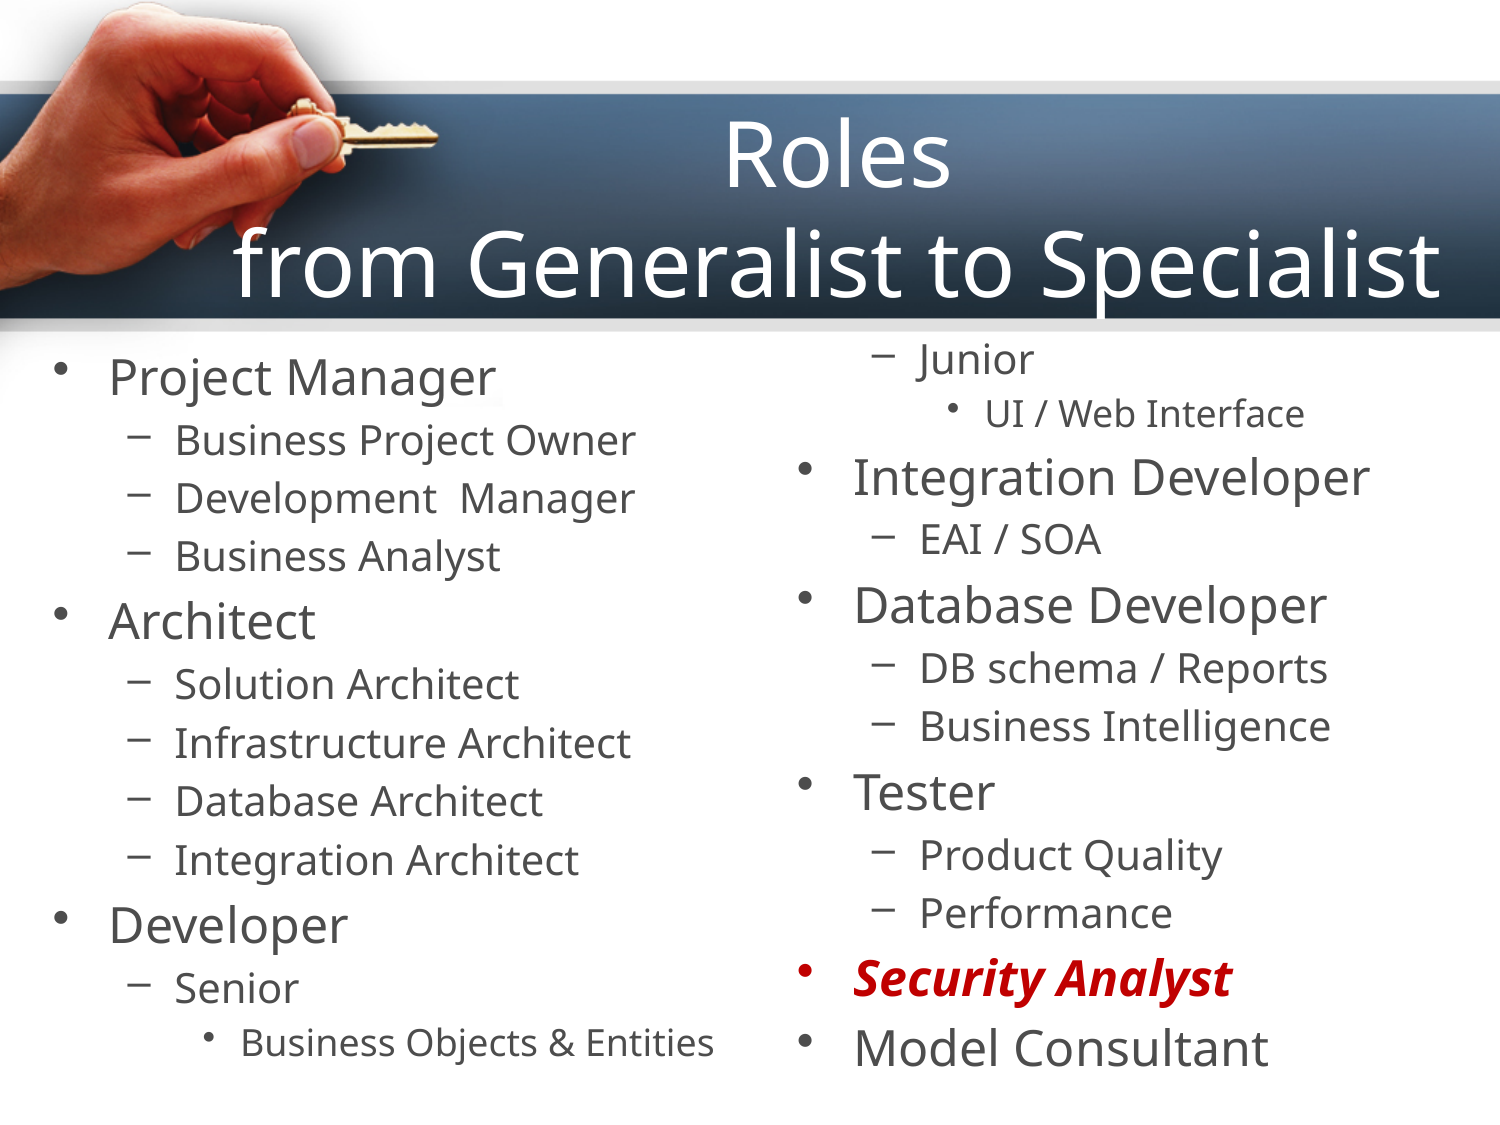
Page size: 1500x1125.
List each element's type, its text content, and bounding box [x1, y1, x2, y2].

picture [0, 0, 1500, 1125]
list Junior UI / Web Interface Integration Developer EAI / SOA Database Developer DB schema / Reports Business Intelligence Tester Product Quality Performance Security Analyst Model Consultant [781, 324, 1458, 1100]
list Project Manager Business Project Owner Development Manager Business Analyst Architect Solution Architect Infrastructure Architect Database Architect Integration Architect Developer Senior Business Objects & Entities [37, 337, 761, 1125]
title Roles from Generalist to Specialist [212, 99, 1463, 313]
